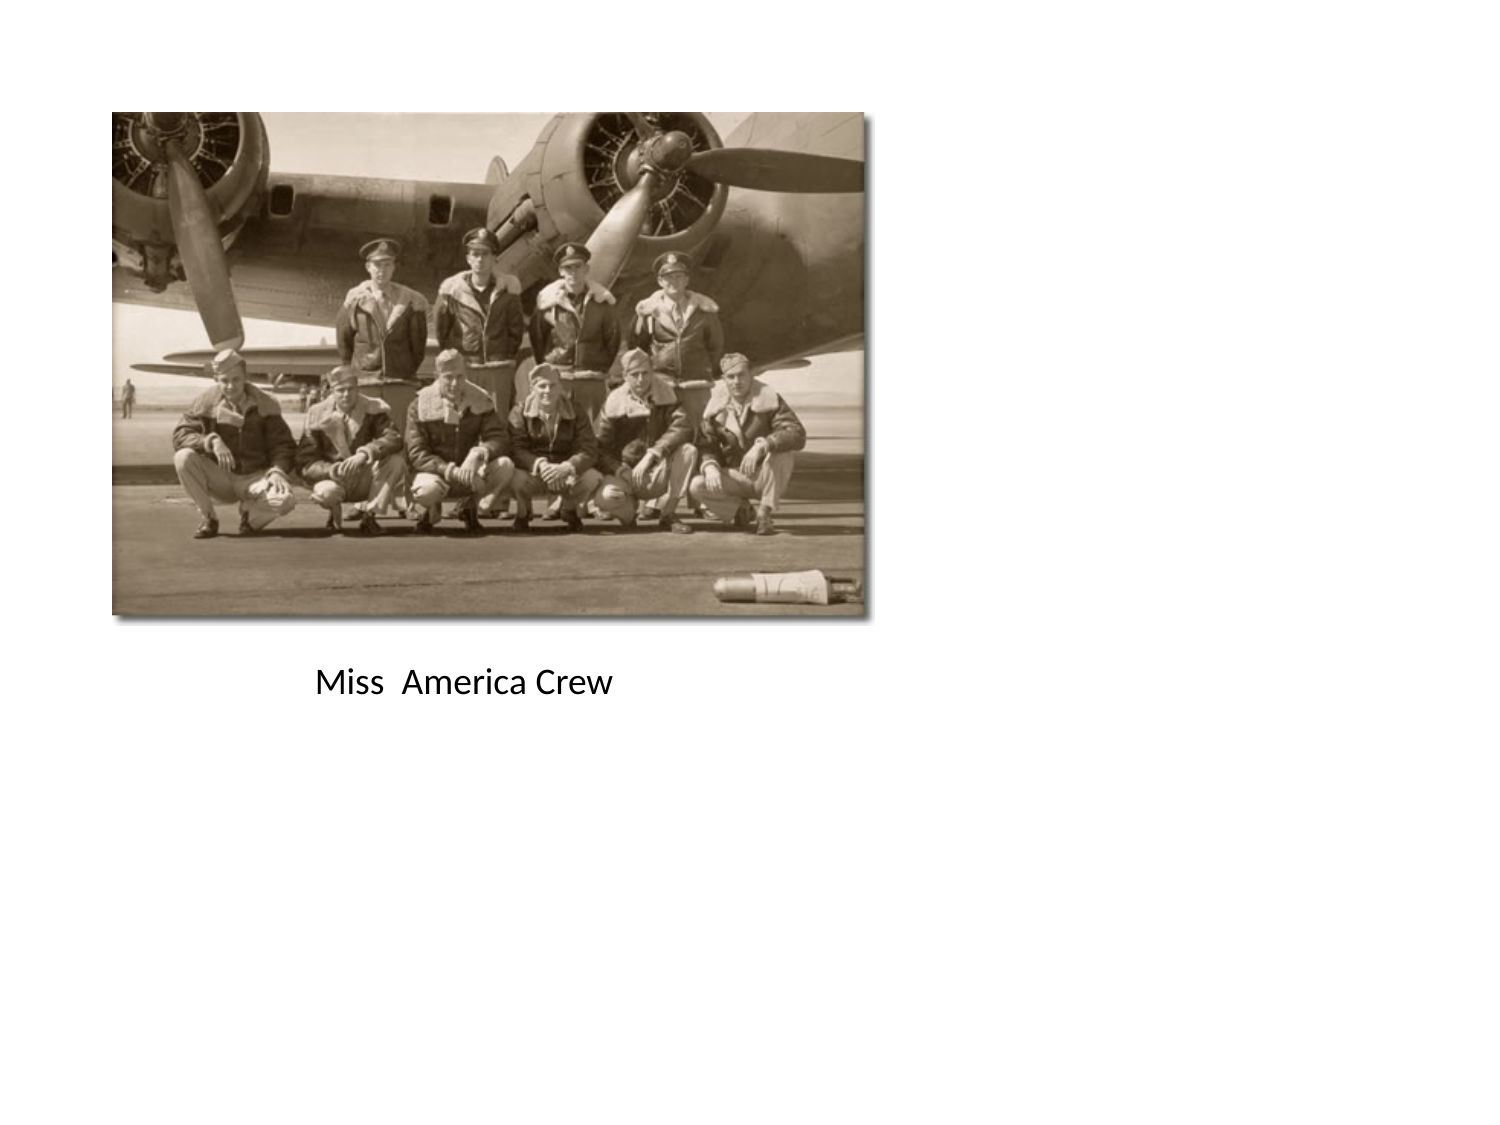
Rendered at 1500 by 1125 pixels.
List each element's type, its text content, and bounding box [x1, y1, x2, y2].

picture [112, 112, 876, 626]
text_box Miss America Crew [299, 649, 663, 710]
